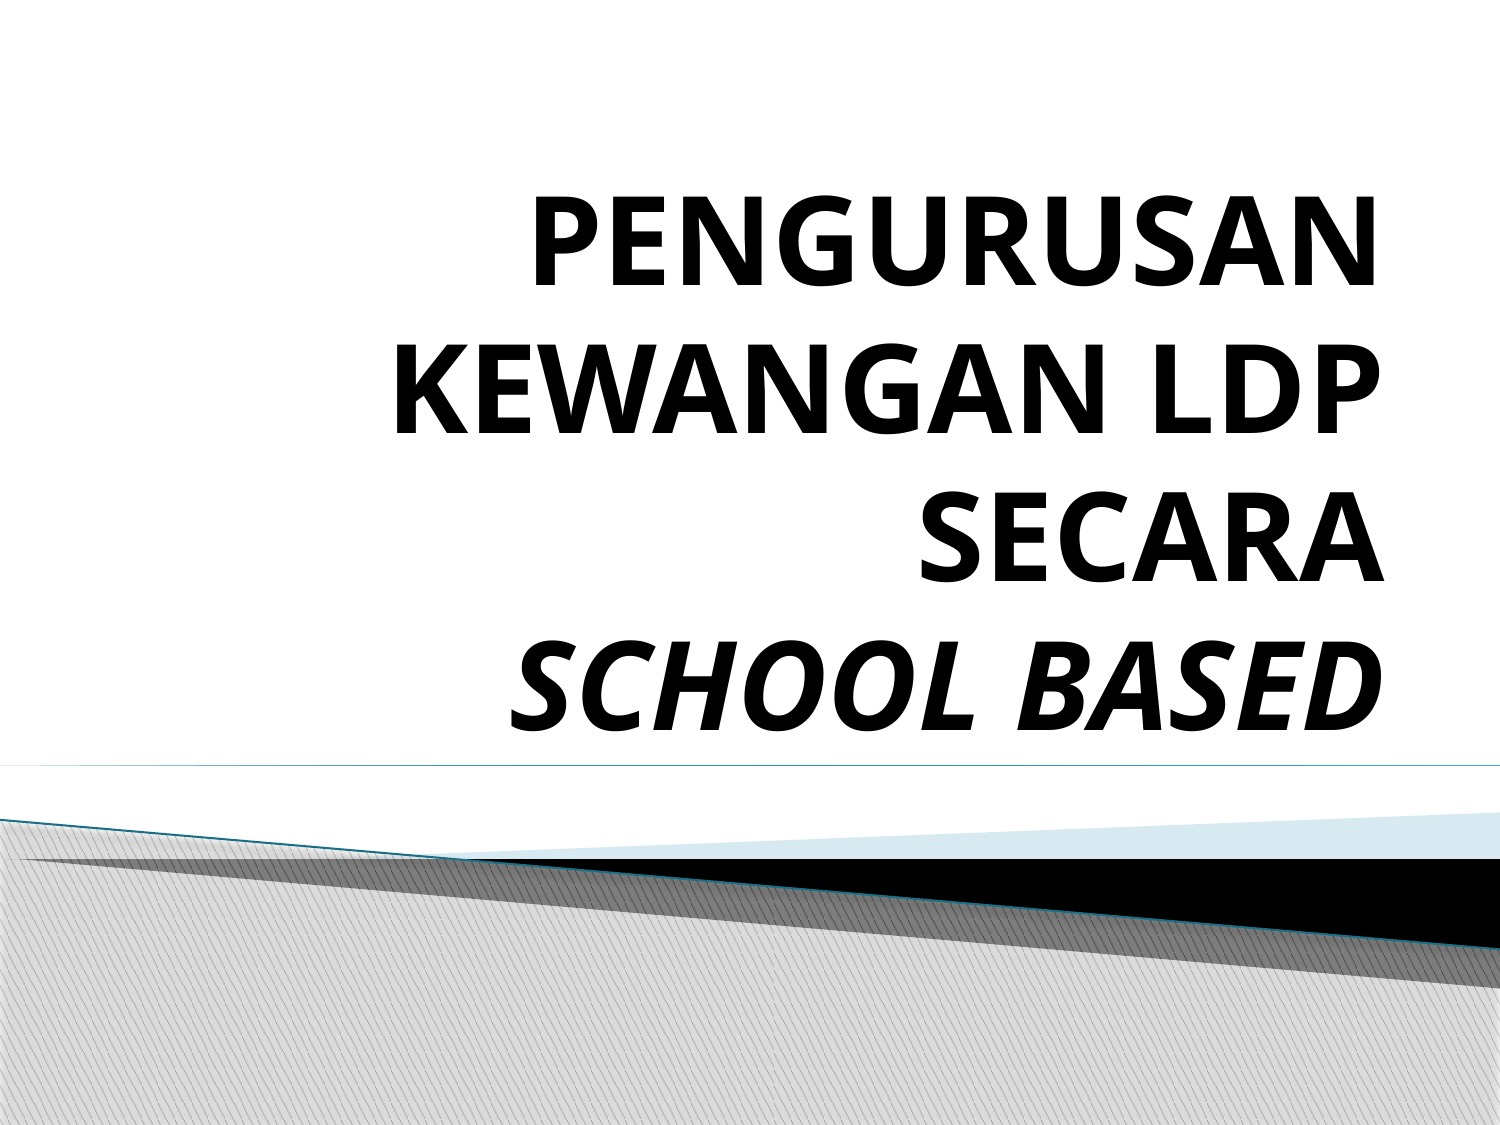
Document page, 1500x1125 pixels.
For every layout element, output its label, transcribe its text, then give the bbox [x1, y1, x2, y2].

picture [5, 859, 1500, 989]
title PENGURUSAN KEWANGAN LDP SECARA SCHOOL BASED [162, 149, 1400, 763]
